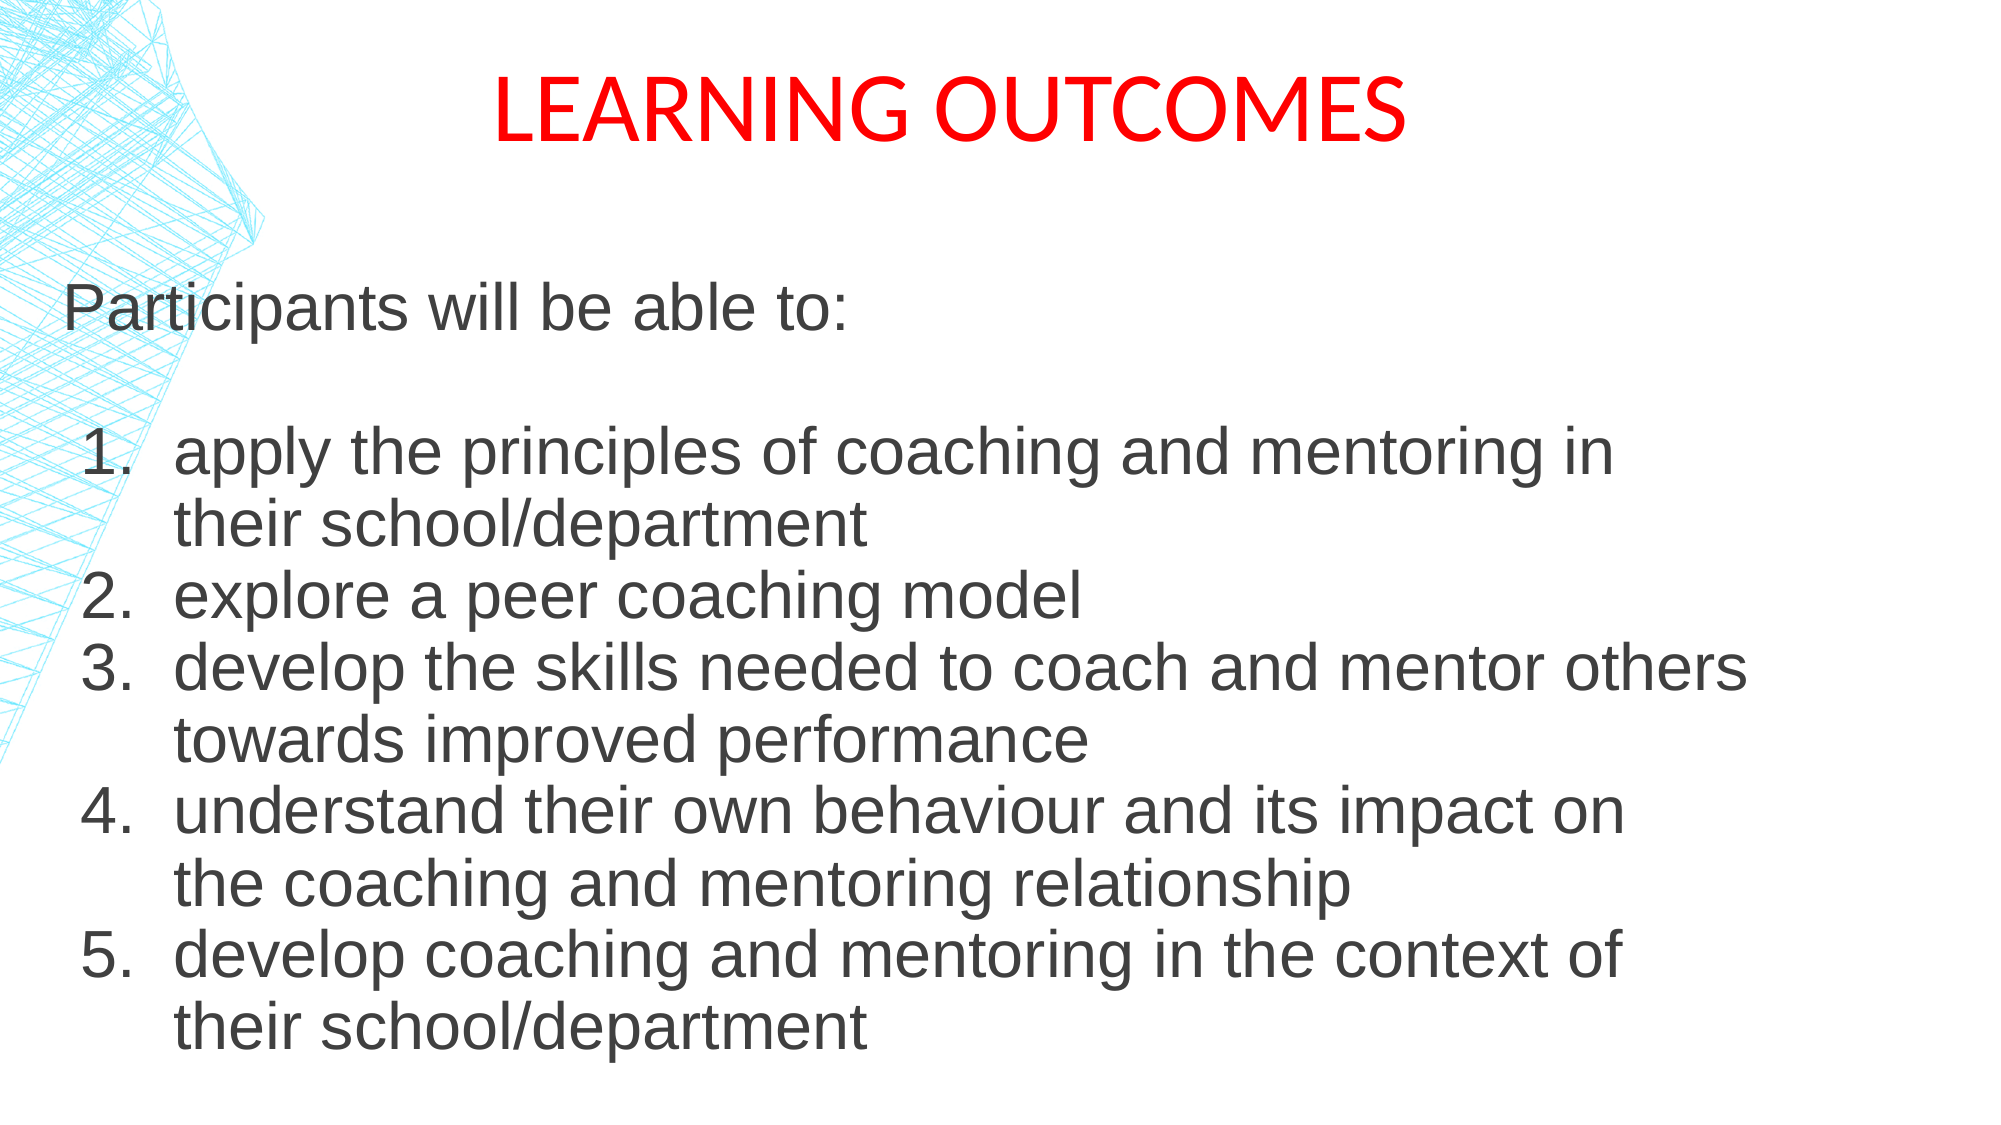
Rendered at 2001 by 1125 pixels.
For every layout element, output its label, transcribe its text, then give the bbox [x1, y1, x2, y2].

list Participants will be able to: 1. apply the principles of coaching and mentoring in their school/department 2. explore a peer coaching model 3. develop the skills needed to coach and mentor others towards improved performance 4. understand their own behaviour and its impact on the coaching and mentoring relationship 5. develop coaching and mentoring in the context of their school/department [47, 265, 1863, 1085]
picture [0, 0, 2001, 1125]
title Learning outcomes [477, 39, 1490, 170]
